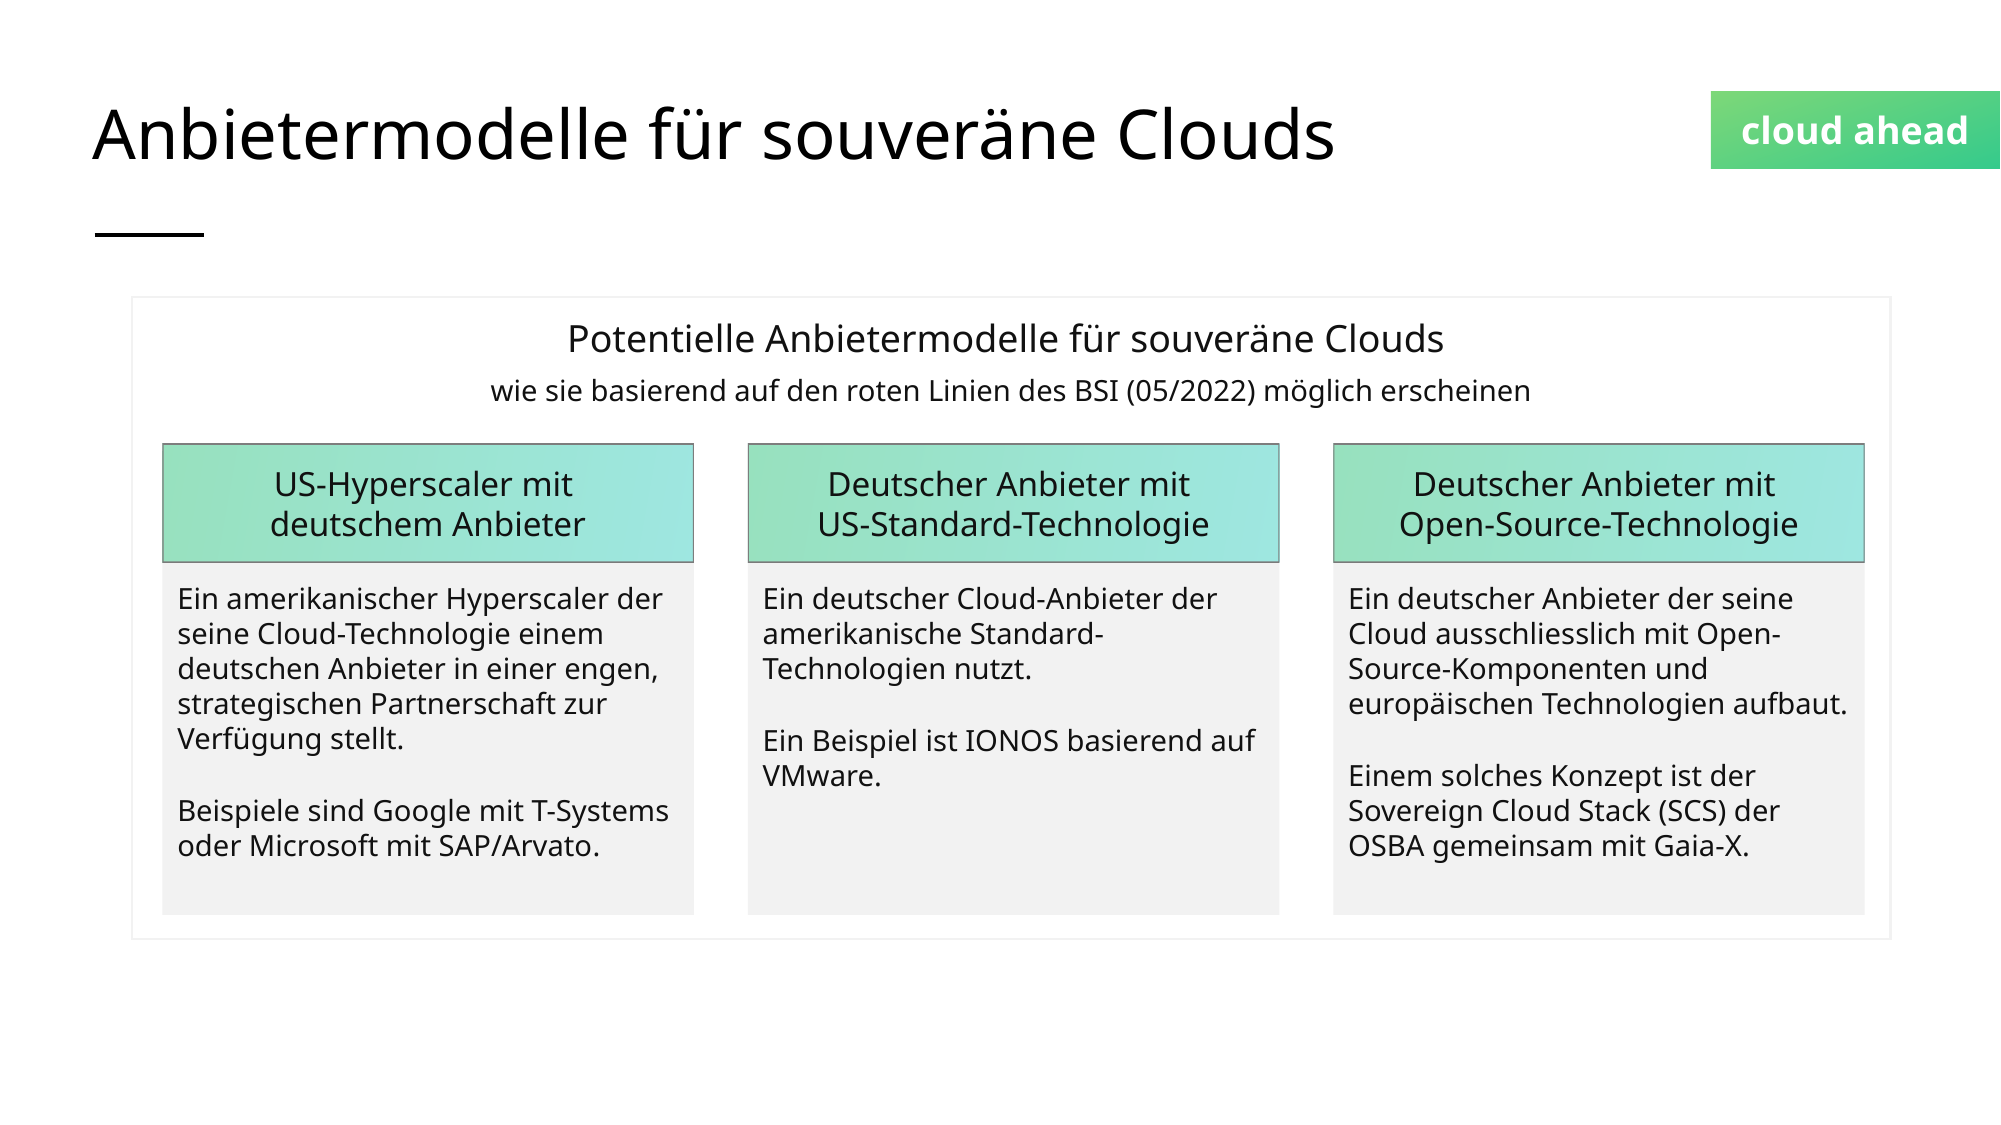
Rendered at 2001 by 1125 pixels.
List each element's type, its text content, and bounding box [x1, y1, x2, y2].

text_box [162, 443, 1865, 563]
text_box Ein deutscher Anbieter der seine Cloud ausschliesslich mit Open-Source-Komponenten und europäischen Technologien aufbaut. Einem solches Konzept ist der Sovereign Cloud Stack (SCS) der OSBA gemeinsam mit Gaia-X. [1332, 561, 1866, 916]
text_box Ein deutscher Cloud-Anbieter der amerikanische Standard-Technologien nutzt. Ein Beispiel ist IONOS basierend auf VMware. [747, 563, 1280, 916]
title Anbietermodelle für souveräne Clouds [77, 67, 1803, 197]
text_box Potentielle Anbietermodelle für souveräne Clouds wie sie basierend auf den roten Linien des BSI (05/2022) möglich erscheinen [131, 296, 1892, 940]
text_box Ein amerikanischer Hyperscaler der seine Cloud-Technologie einem deutschen Anbieter in einer engen, strategischen Partnerschaft zur Verfügung stellt. Beispiele sind Google mit T-Systems oder Microsoft mit SAP/Arvato. [161, 561, 695, 916]
